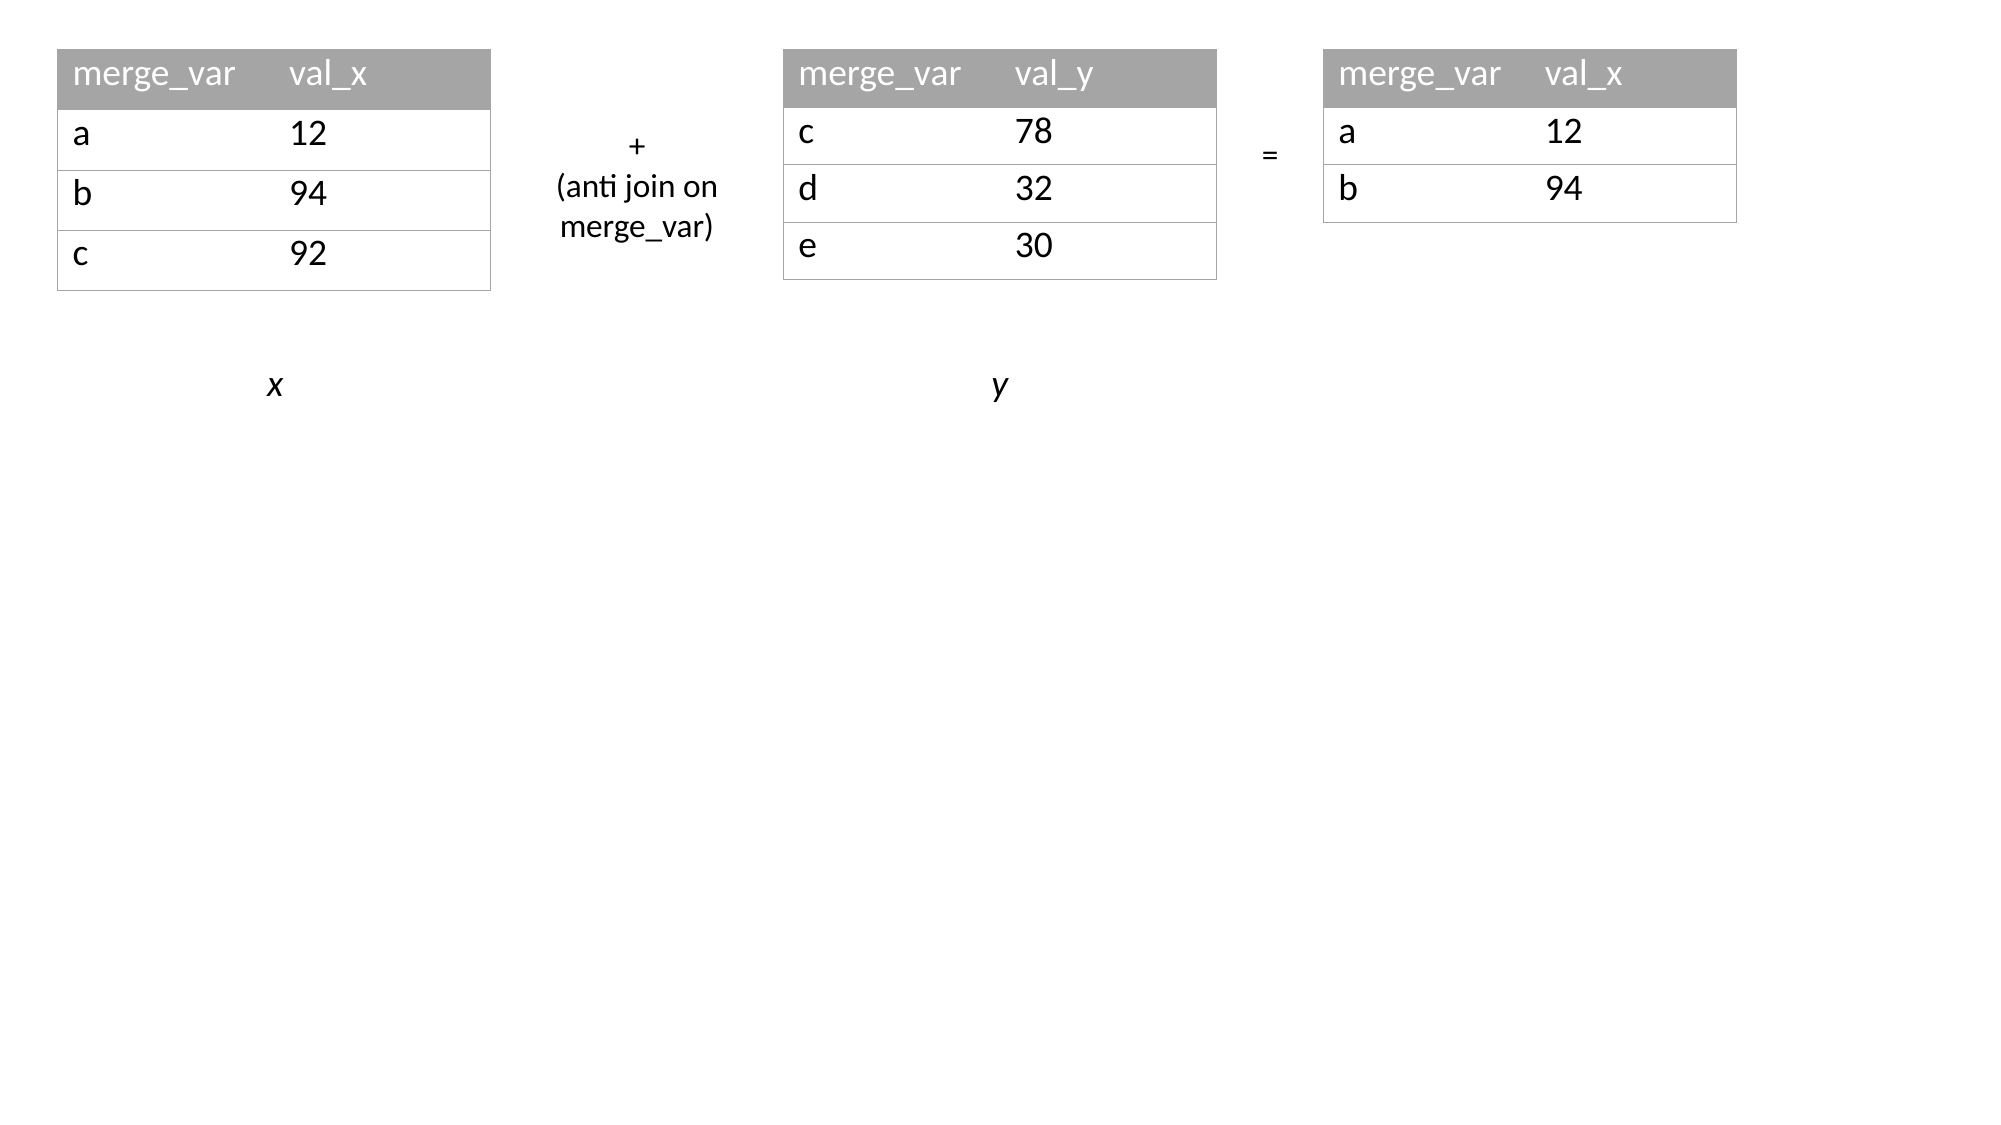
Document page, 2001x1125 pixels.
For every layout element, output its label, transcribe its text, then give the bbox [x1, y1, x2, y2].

table_cell 92 [274, 231, 490, 290]
table_cell 30 [1000, 223, 1216, 279]
table_cell c [784, 108, 1000, 164]
table_cell d [784, 165, 1000, 222]
text_box = [1224, 126, 1316, 181]
table_cell a [1324, 108, 1530, 164]
table_cell 12 [1530, 108, 1736, 164]
table_cell 12 [274, 110, 490, 170]
table_header val_x [1530, 50, 1736, 107]
table_header merge_var [1324, 50, 1530, 107]
table_cell c [58, 231, 274, 290]
table_cell a [58, 110, 274, 170]
table_cell 32 [1000, 165, 1216, 222]
table_header merge_var [58, 50, 274, 109]
table_cell 94 [274, 171, 490, 230]
table_header val_x [274, 50, 490, 109]
table_cell 78 [1000, 108, 1216, 164]
table_cell b [58, 171, 274, 230]
text_box + (anti join on merge_var) [528, 116, 746, 252]
text_box y [954, 351, 1046, 411]
table_cell b [1324, 165, 1530, 222]
table_header merge_var [784, 50, 1000, 107]
table_cell e [784, 223, 1000, 279]
table_header val_y [1000, 50, 1216, 107]
table_cell 94 [1530, 165, 1736, 222]
text_box x [229, 351, 321, 411]
